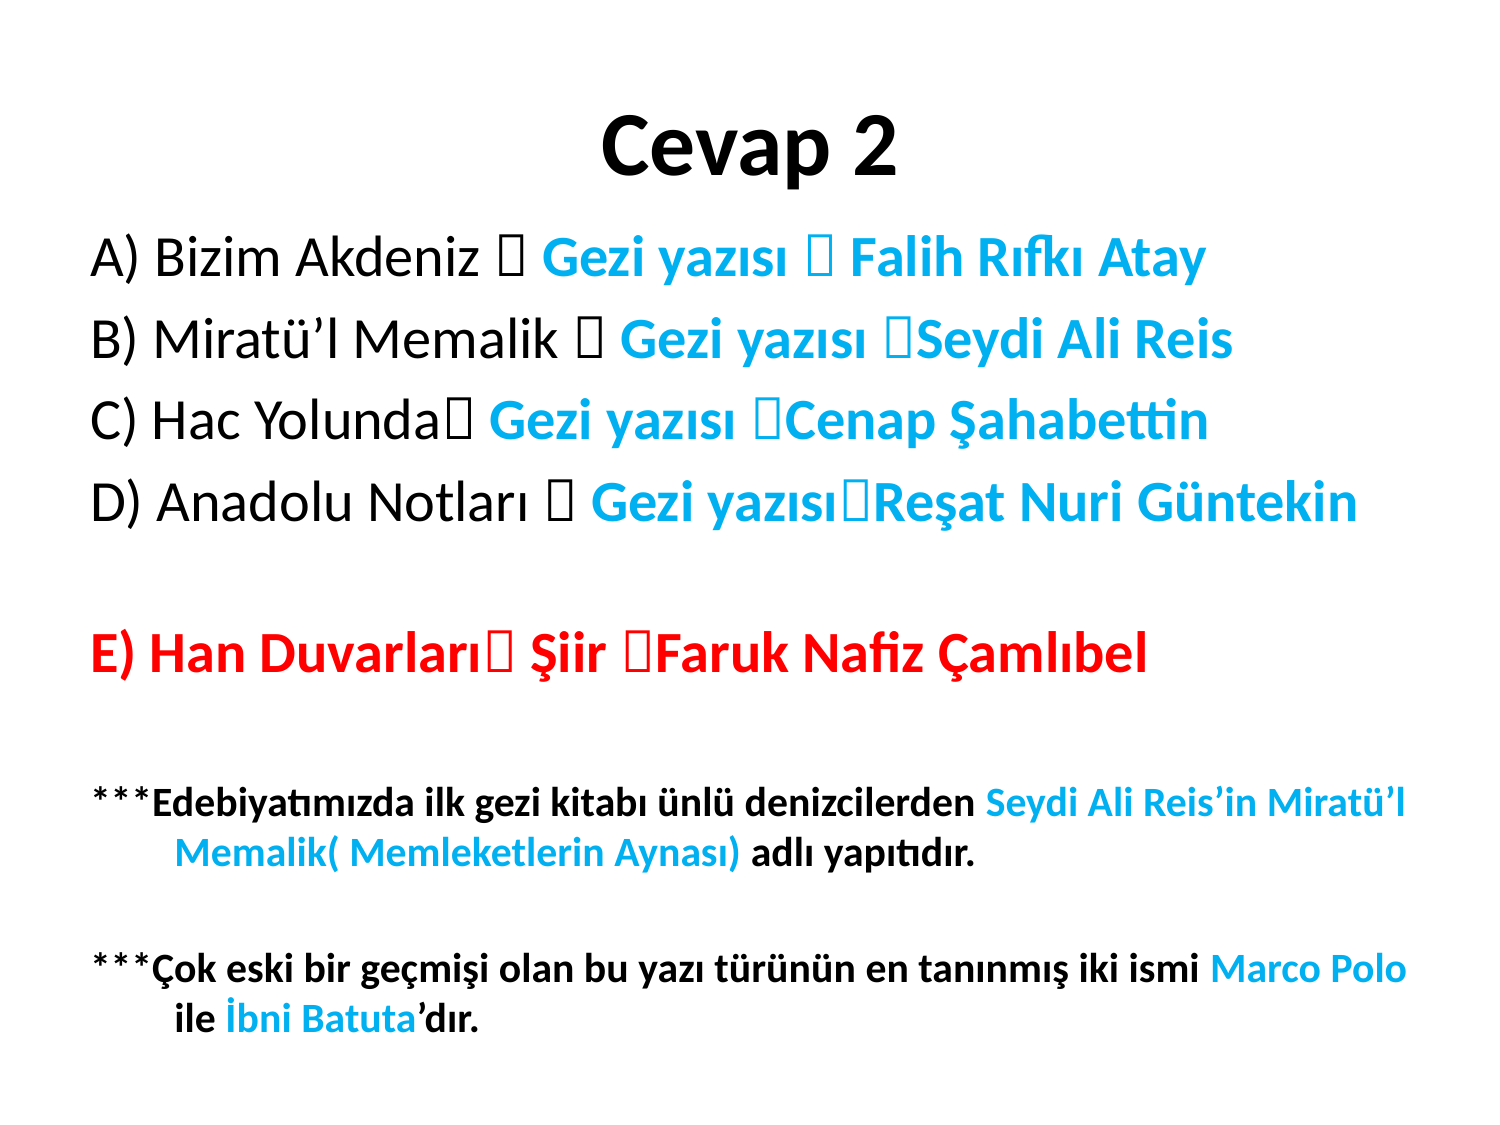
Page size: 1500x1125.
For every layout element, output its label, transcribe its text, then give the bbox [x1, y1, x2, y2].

list A) Bizim Akdeniz  Gezi yazısı  Falih Rıfkı Atay B) Miratü’l Memalik  Gezi yazısı Seydi Ali Reis C) Hac Yolunda Gezi yazısı Cenap Şahabettin D) Anadolu Notları  Gezi yazısıReşat Nuri Güntekin E) Han Duvarları Şiir Faruk Nafiz Çamlıbel ***Edebiyatımızda ilk gezi kitabı ünlü denizcilerden Seydi Ali Reis’in Miratü’l Memalik( Memleketlerin Aynası) adlı yapıtıdır. ***Çok eski bir geçmişi olan bu yazı türünün en tanınmış iki ismi Marco Polo ile İbni Batuta’dır. [75, 210, 1454, 1067]
title Cevap 2 [75, 45, 1425, 210]
